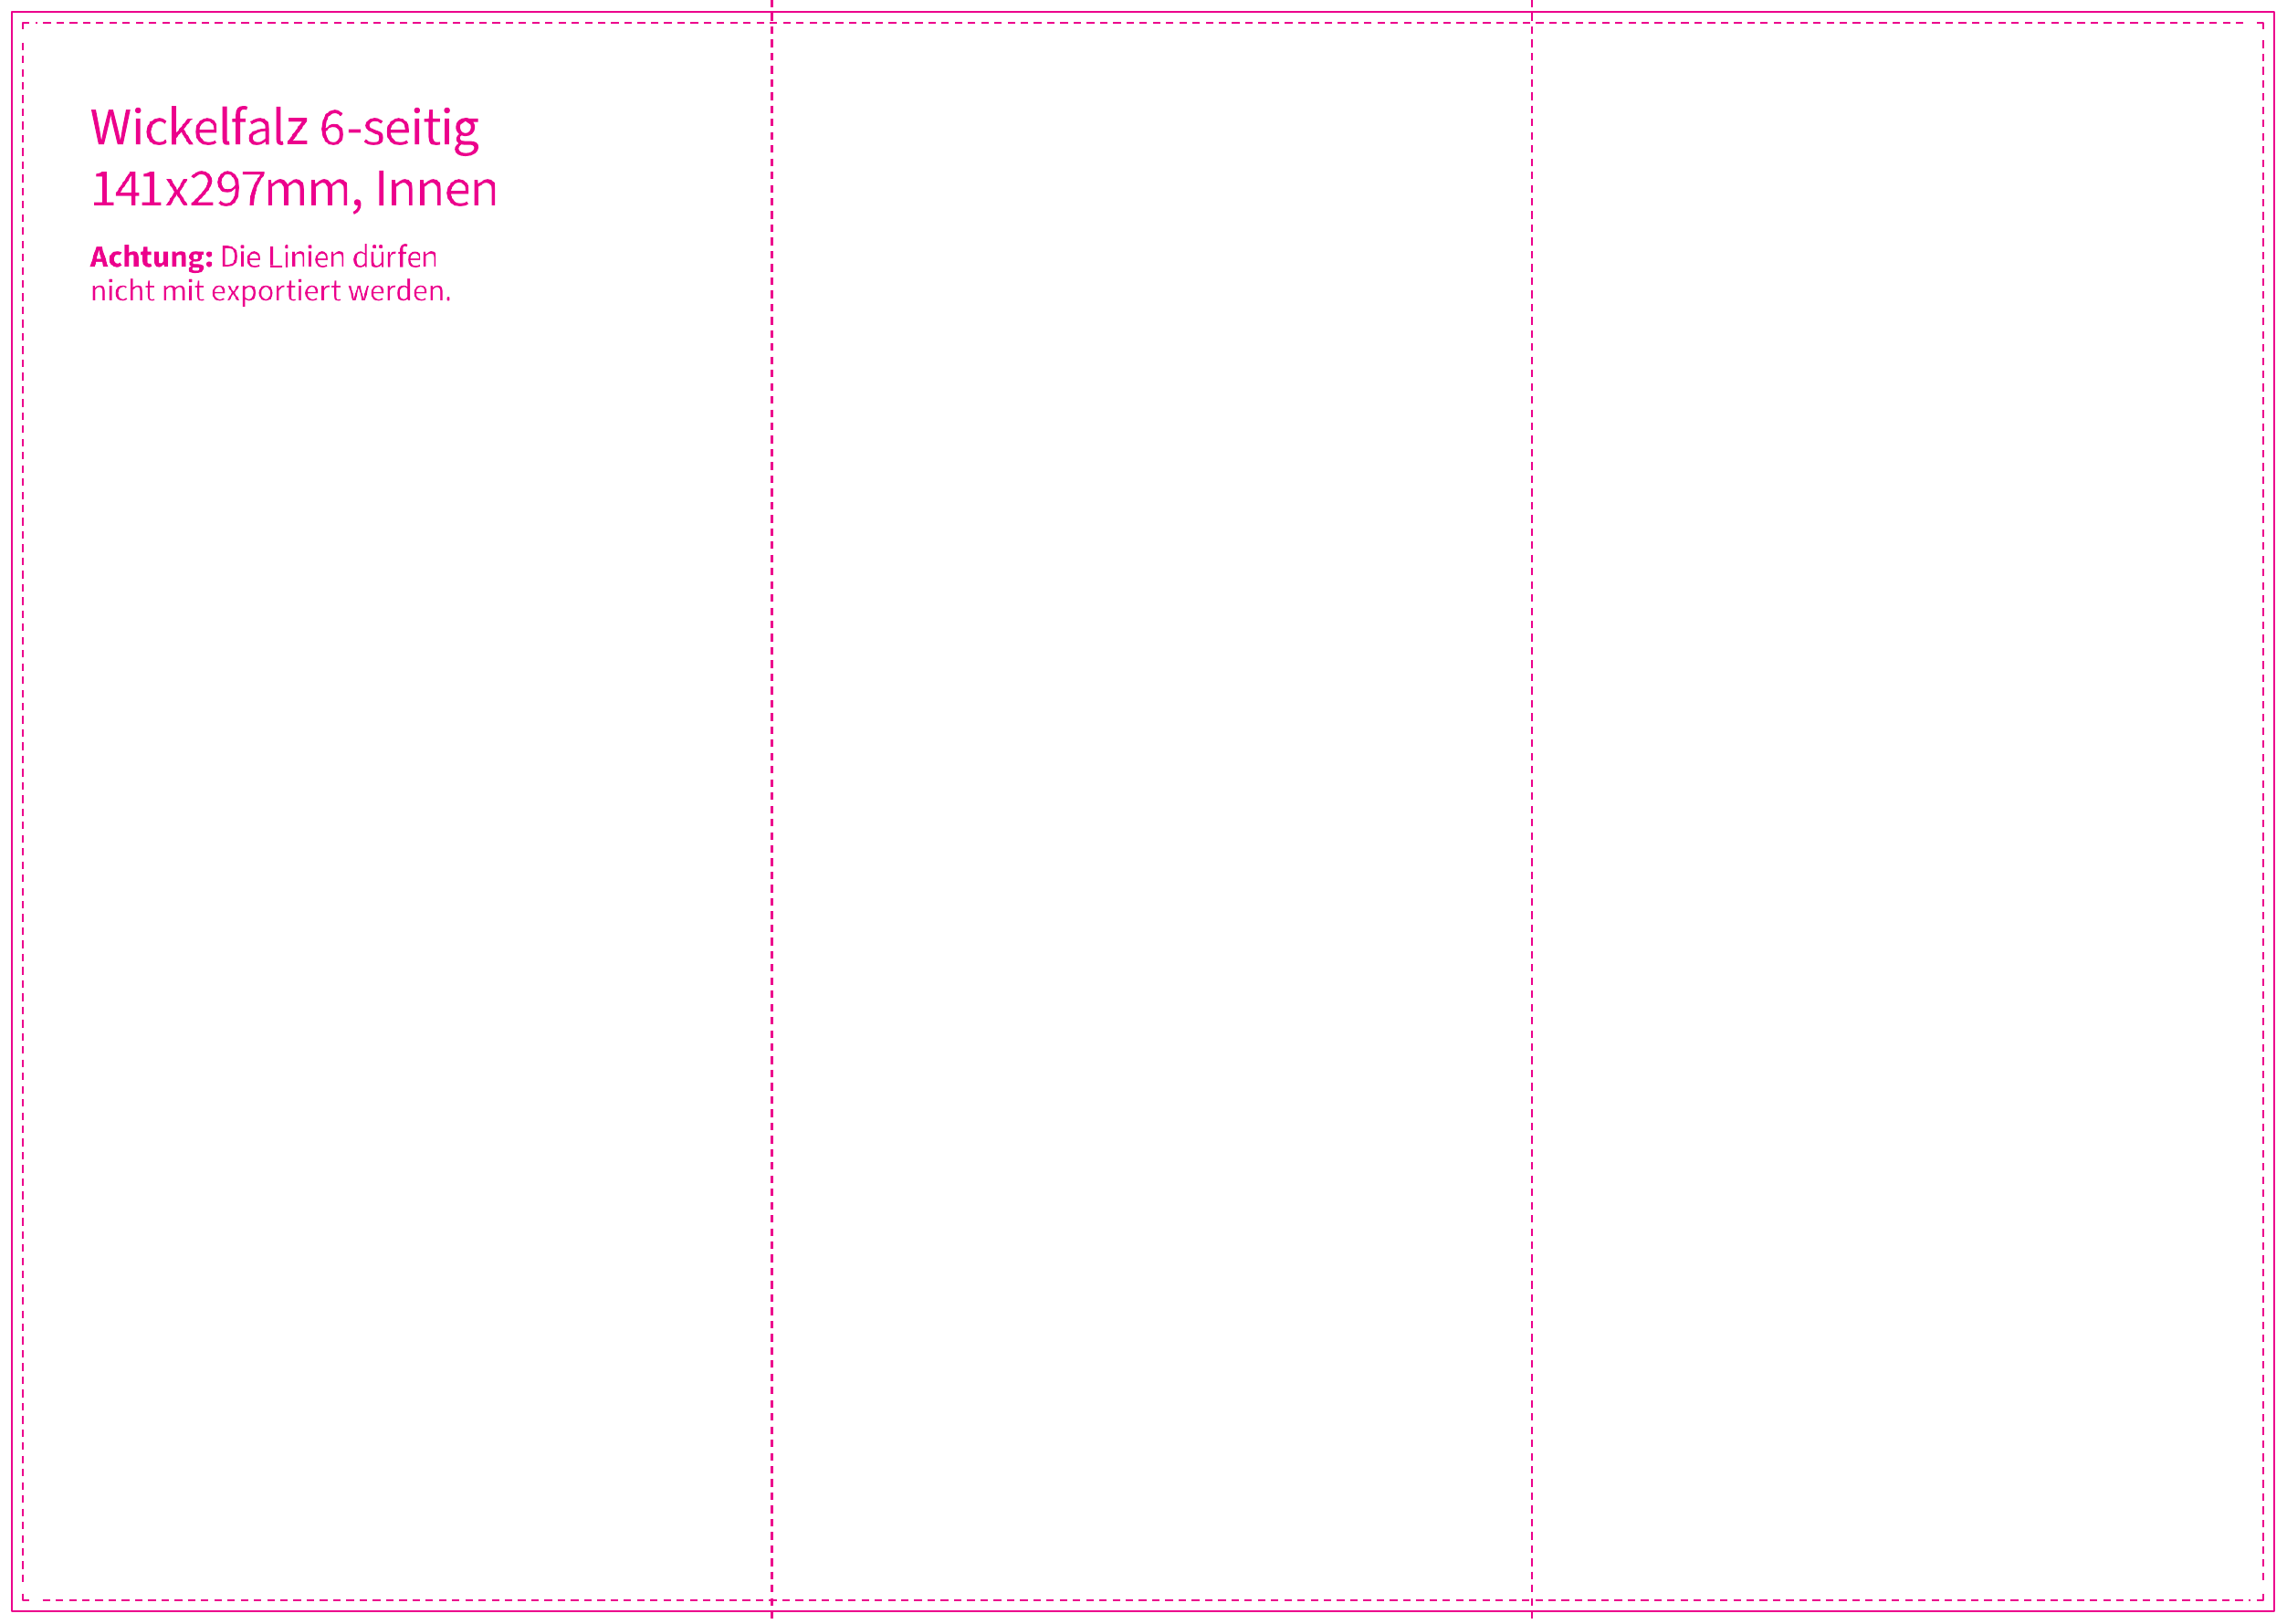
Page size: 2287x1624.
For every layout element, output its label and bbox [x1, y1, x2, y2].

text_box [93, 171, 305, 206]
text_box [320, 107, 479, 157]
text_box [22, 22, 29, 29]
text_box [22, 1593, 29, 1600]
text_box [392, 179, 413, 206]
text_box [2256, 22, 2264, 29]
text_box [2256, 1593, 2264, 1600]
text_box [90, 105, 269, 146]
text_box [89, 244, 450, 307]
text_box [276, 106, 308, 146]
text_box [419, 178, 496, 207]
text_box [379, 170, 384, 206]
text_box [310, 178, 362, 215]
